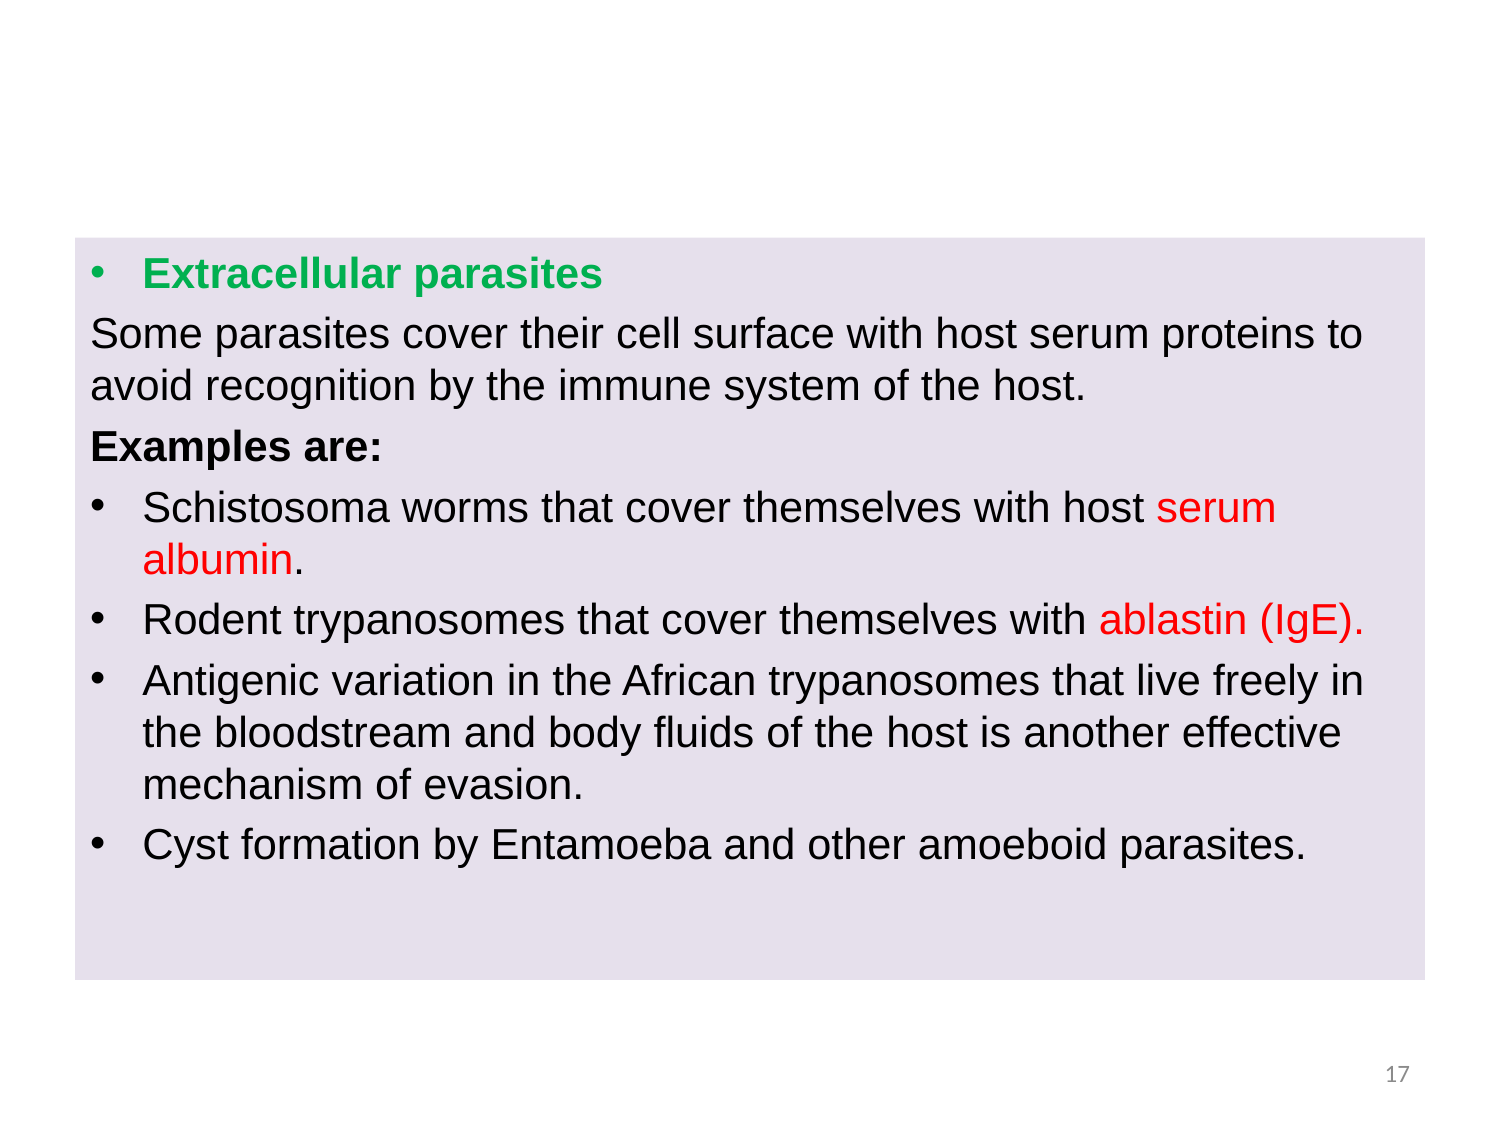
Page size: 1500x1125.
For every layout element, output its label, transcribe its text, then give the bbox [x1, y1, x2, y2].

slide_number 17 [1074, 1042, 1425, 1103]
list Extracellular parasites Some parasites cover their cell surface with host serum proteins to avoid recognition by the immune system of the host. Examples are: Schistosoma worms that cover themselves with host serum albumin. Rodent trypanosomes that cover themselves with ablastin (IgE). Antigenic variation in the African trypanosomes that live freely in the bloodstream and body fluids of the host is another effective mechanism of evasion. Cyst formation by Entamoeba and other amoeboid parasites. [75, 237, 1425, 980]
